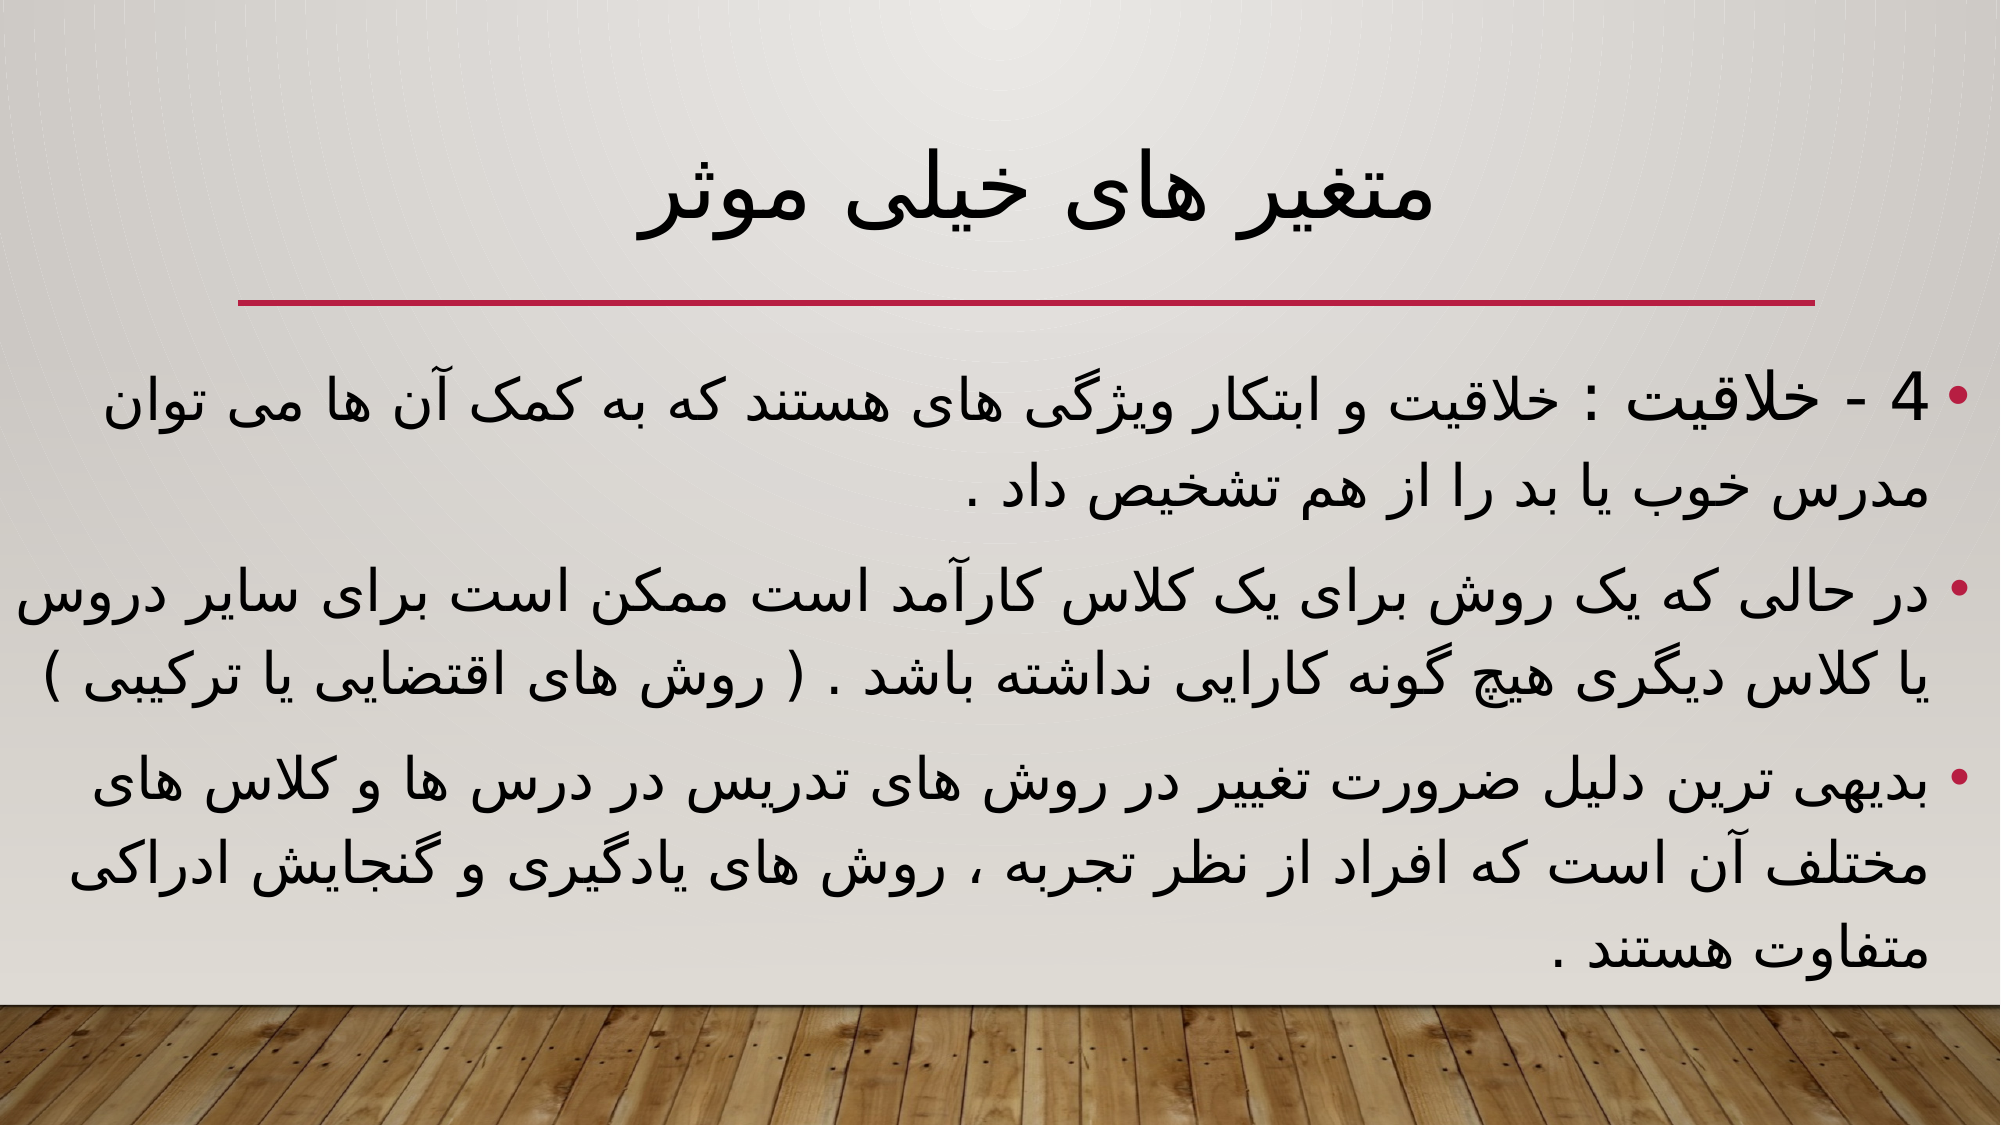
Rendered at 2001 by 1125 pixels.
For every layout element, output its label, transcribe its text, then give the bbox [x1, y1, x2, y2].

picture [0, 1005, 2000, 1125]
list 4 - خلاقیت : خلاقیت و ابتکار ویژگی های هستند که به کمک آن ها می توان مدرس خوب یا بد را از هم تشخیص داد . در حالی که یک روش برای یک کلاس کارآمد است ممکن است برای سایر دروس یا کلاس دیگری هیچ گونه کارایی نداشته باشد . ( روش های اقتضایی یا ترکیبی ) بدیهی ترین دلیل ضرورت تغییر در روش های تدریس در درس ها و کلاس های مختلف آن است که افراد از نظر تجربه ، روش های یادگیری و گنجایش ادراکی متفاوت هستند . [0, 330, 1985, 993]
title متغیر های خیلی موثر [238, 131, 1814, 305]
